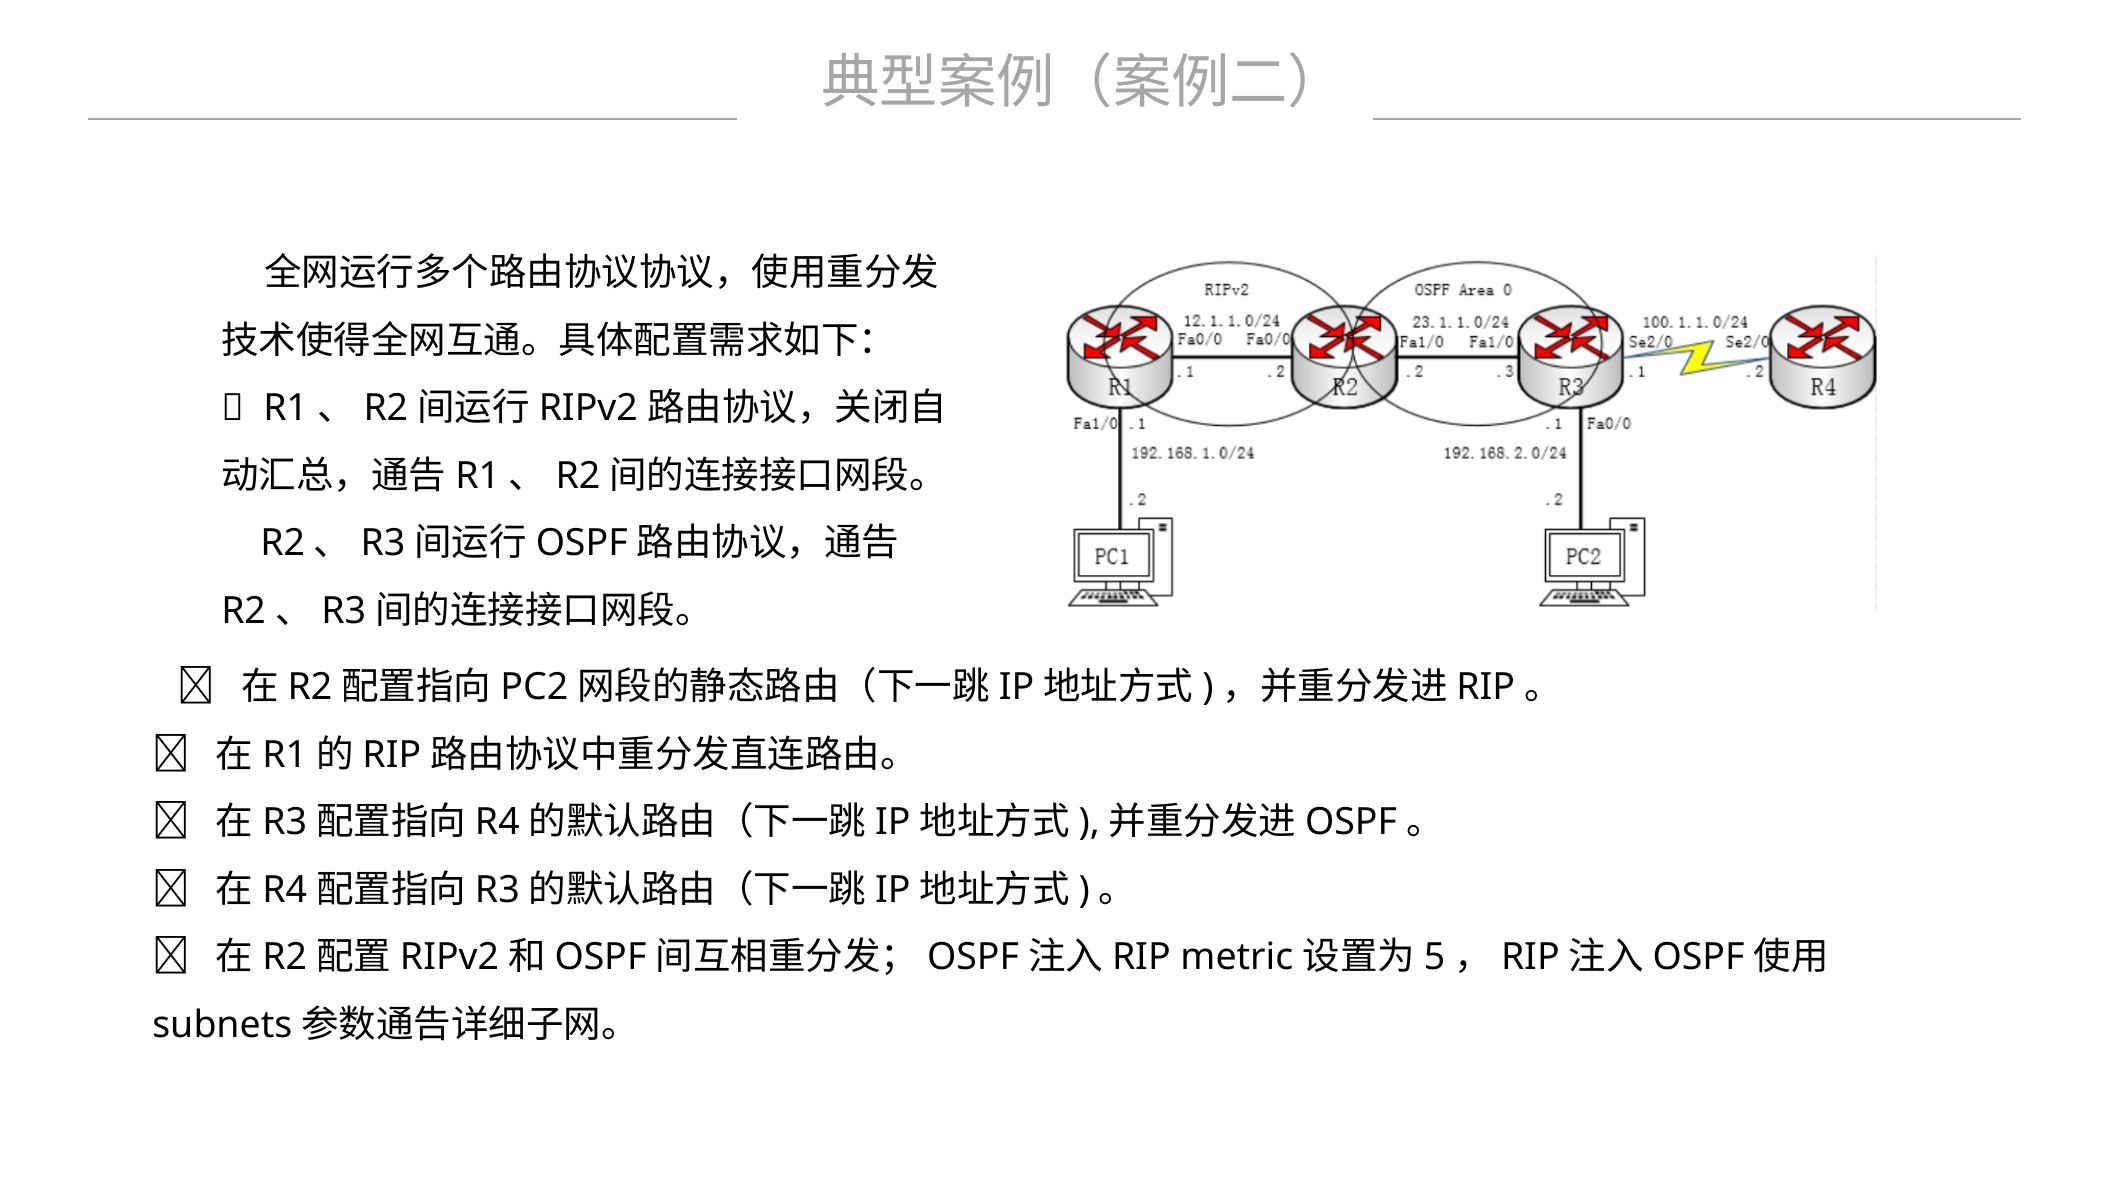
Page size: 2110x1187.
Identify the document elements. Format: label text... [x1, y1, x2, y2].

text_box 全网运行多个路由协议协议，使用重分发技术使得全网互通。具体配置需求如下：  R1、R2间运行RIPv2路由协议，关闭自动汇总，通告R1、R2间的连接接口网段。 R2、R3间运行OSPF路由协议，通告R2、R3间的连接接口网段。 [206, 218, 973, 632]
text_box 典型案例（案例二） [760, 43, 1408, 114]
picture [1044, 238, 1879, 619]
text_box  在R2配置指向PC2网段的静态路由（下一跳IP地址方式)，并重分发进RIP。  在R1的RIP路由协议中重分发直连路由。  在R3配置指向R4的默认路由（下一跳IP地址方式),并重分发进OSPF。  在R4配置指向R3的默认路由（下一跳IP地址方式)。  在R2配置RIPv2和OSPF间互相重分发；OSPF注入RIP metric设置为5，RIP注入OSPF使用subnets参数通告详细子网。 [137, 632, 1901, 1128]
